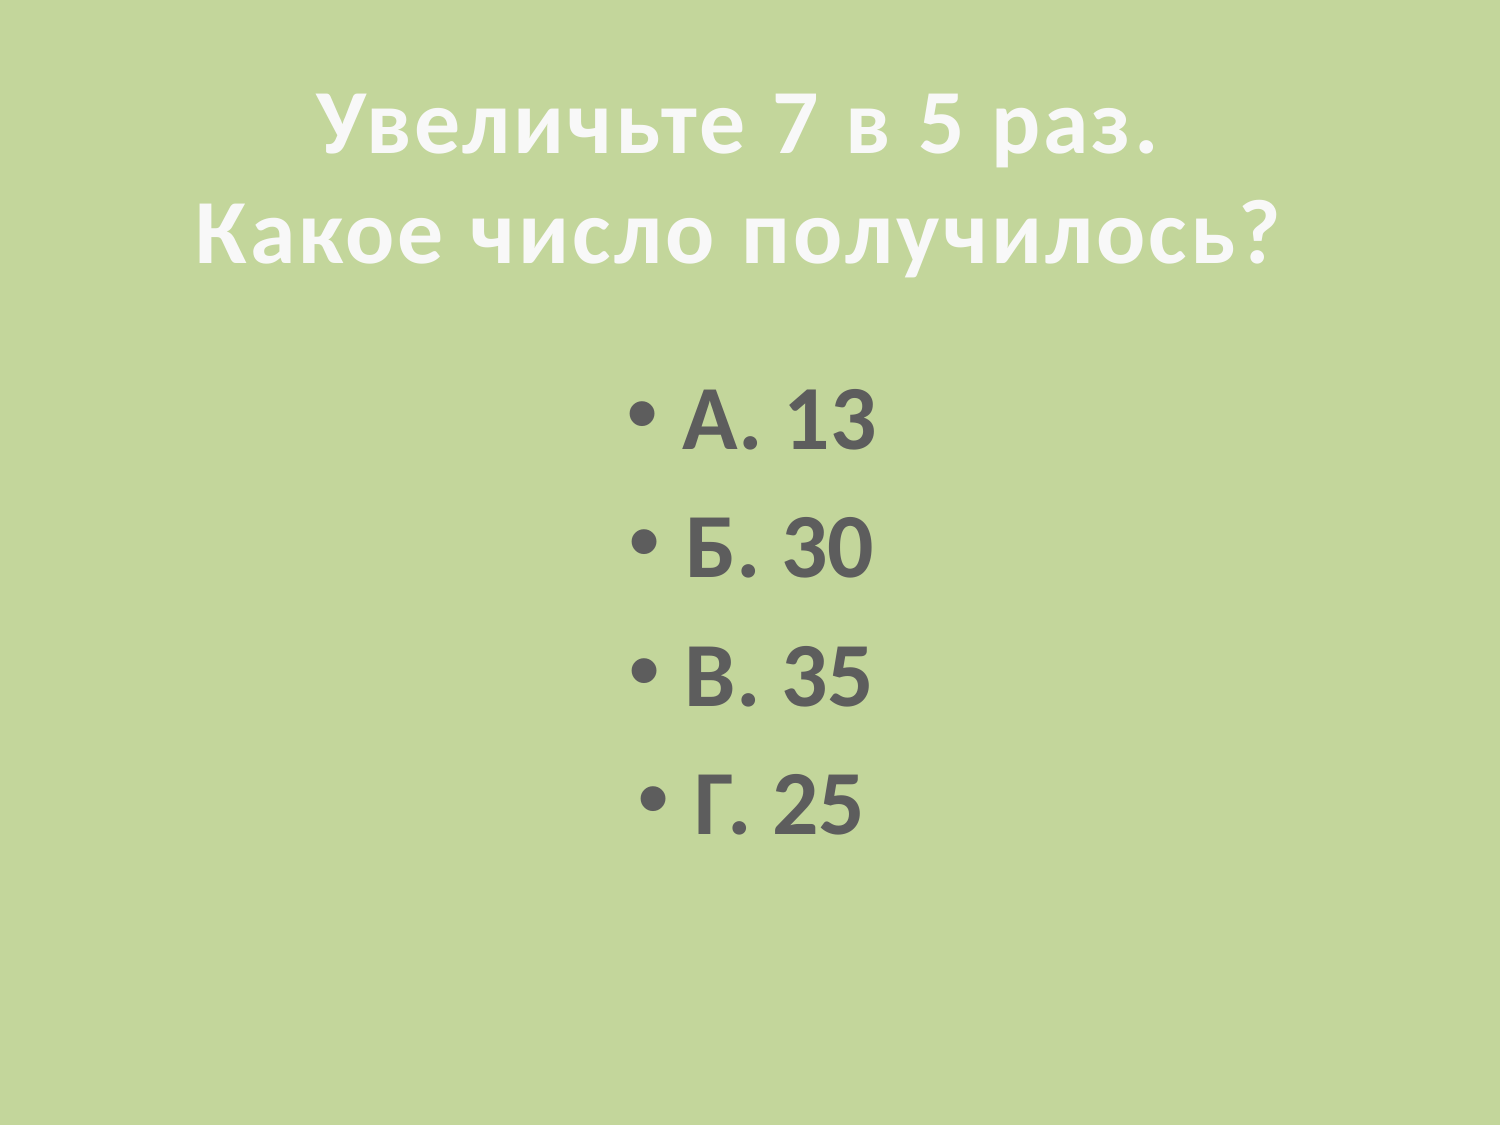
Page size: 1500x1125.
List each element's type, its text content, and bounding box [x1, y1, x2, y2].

list А. 13 Б. 30 В. 35 Г. 25 [76, 349, 1427, 1093]
title Увеличьте 7 в 5 раз. Какое число получилось? [76, 78, 1427, 266]
